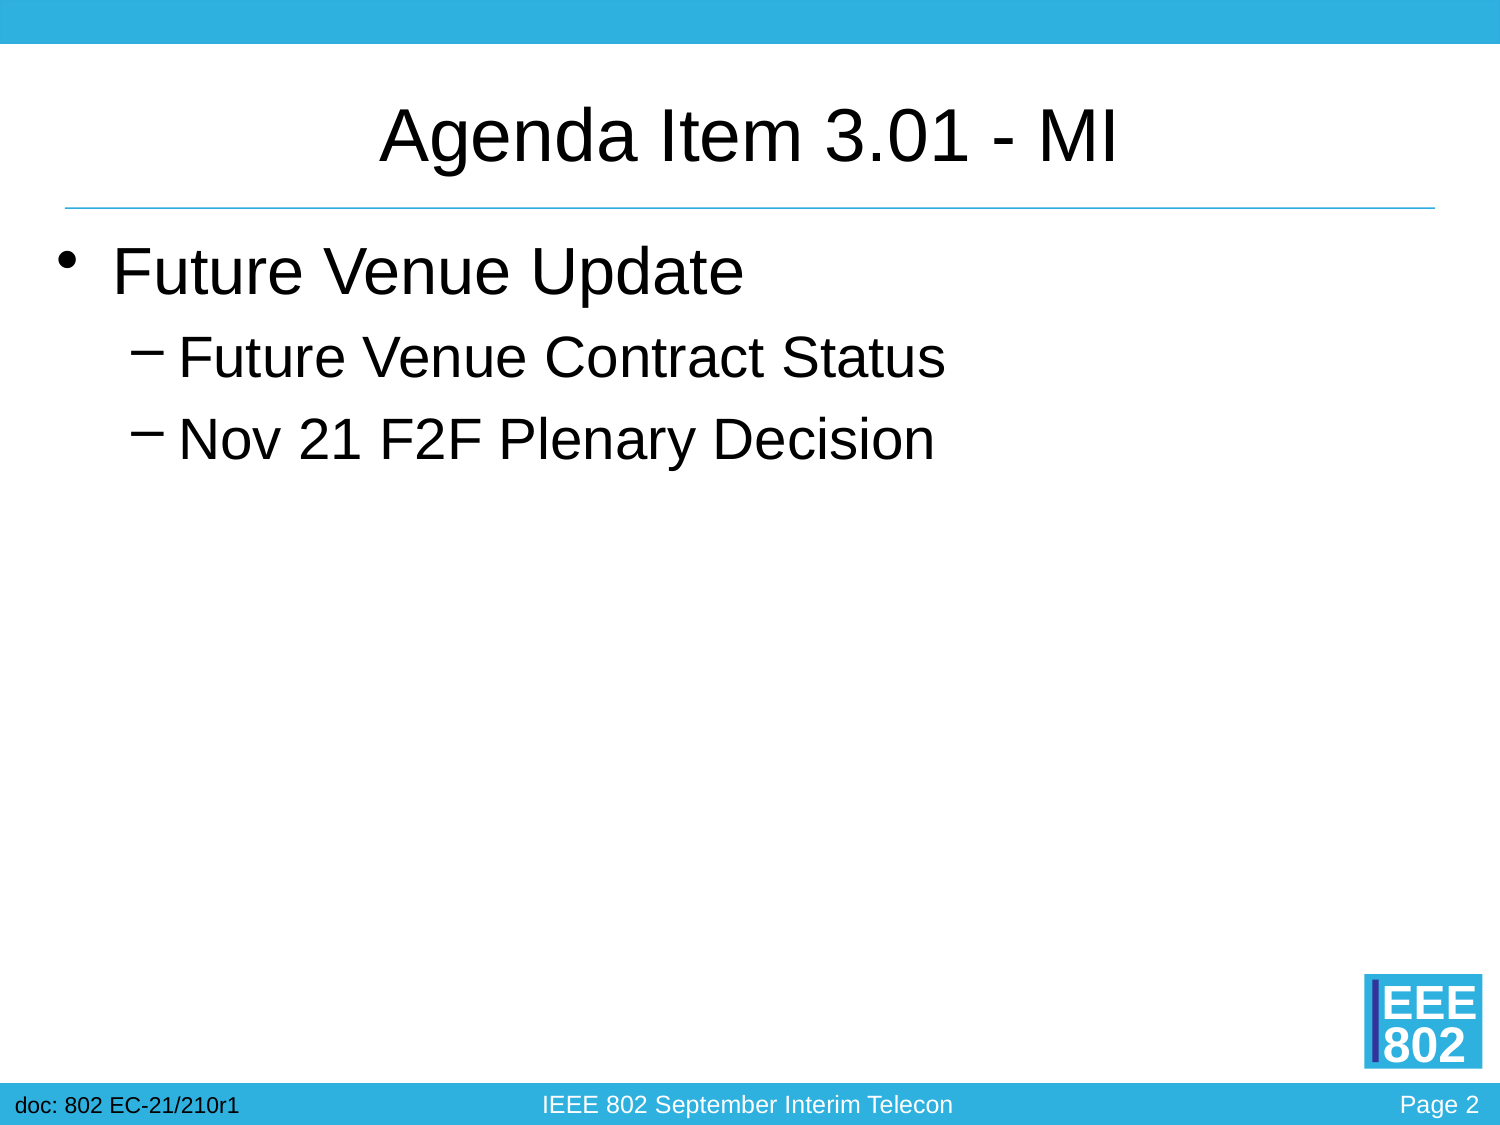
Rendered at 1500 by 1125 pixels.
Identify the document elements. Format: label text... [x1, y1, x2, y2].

list Future Venue Update Future Venue Contract Status Nov 21 F2F Plenary Decision [41, 220, 1392, 963]
title Agenda Item 3.01 - MI [75, 66, 1425, 197]
